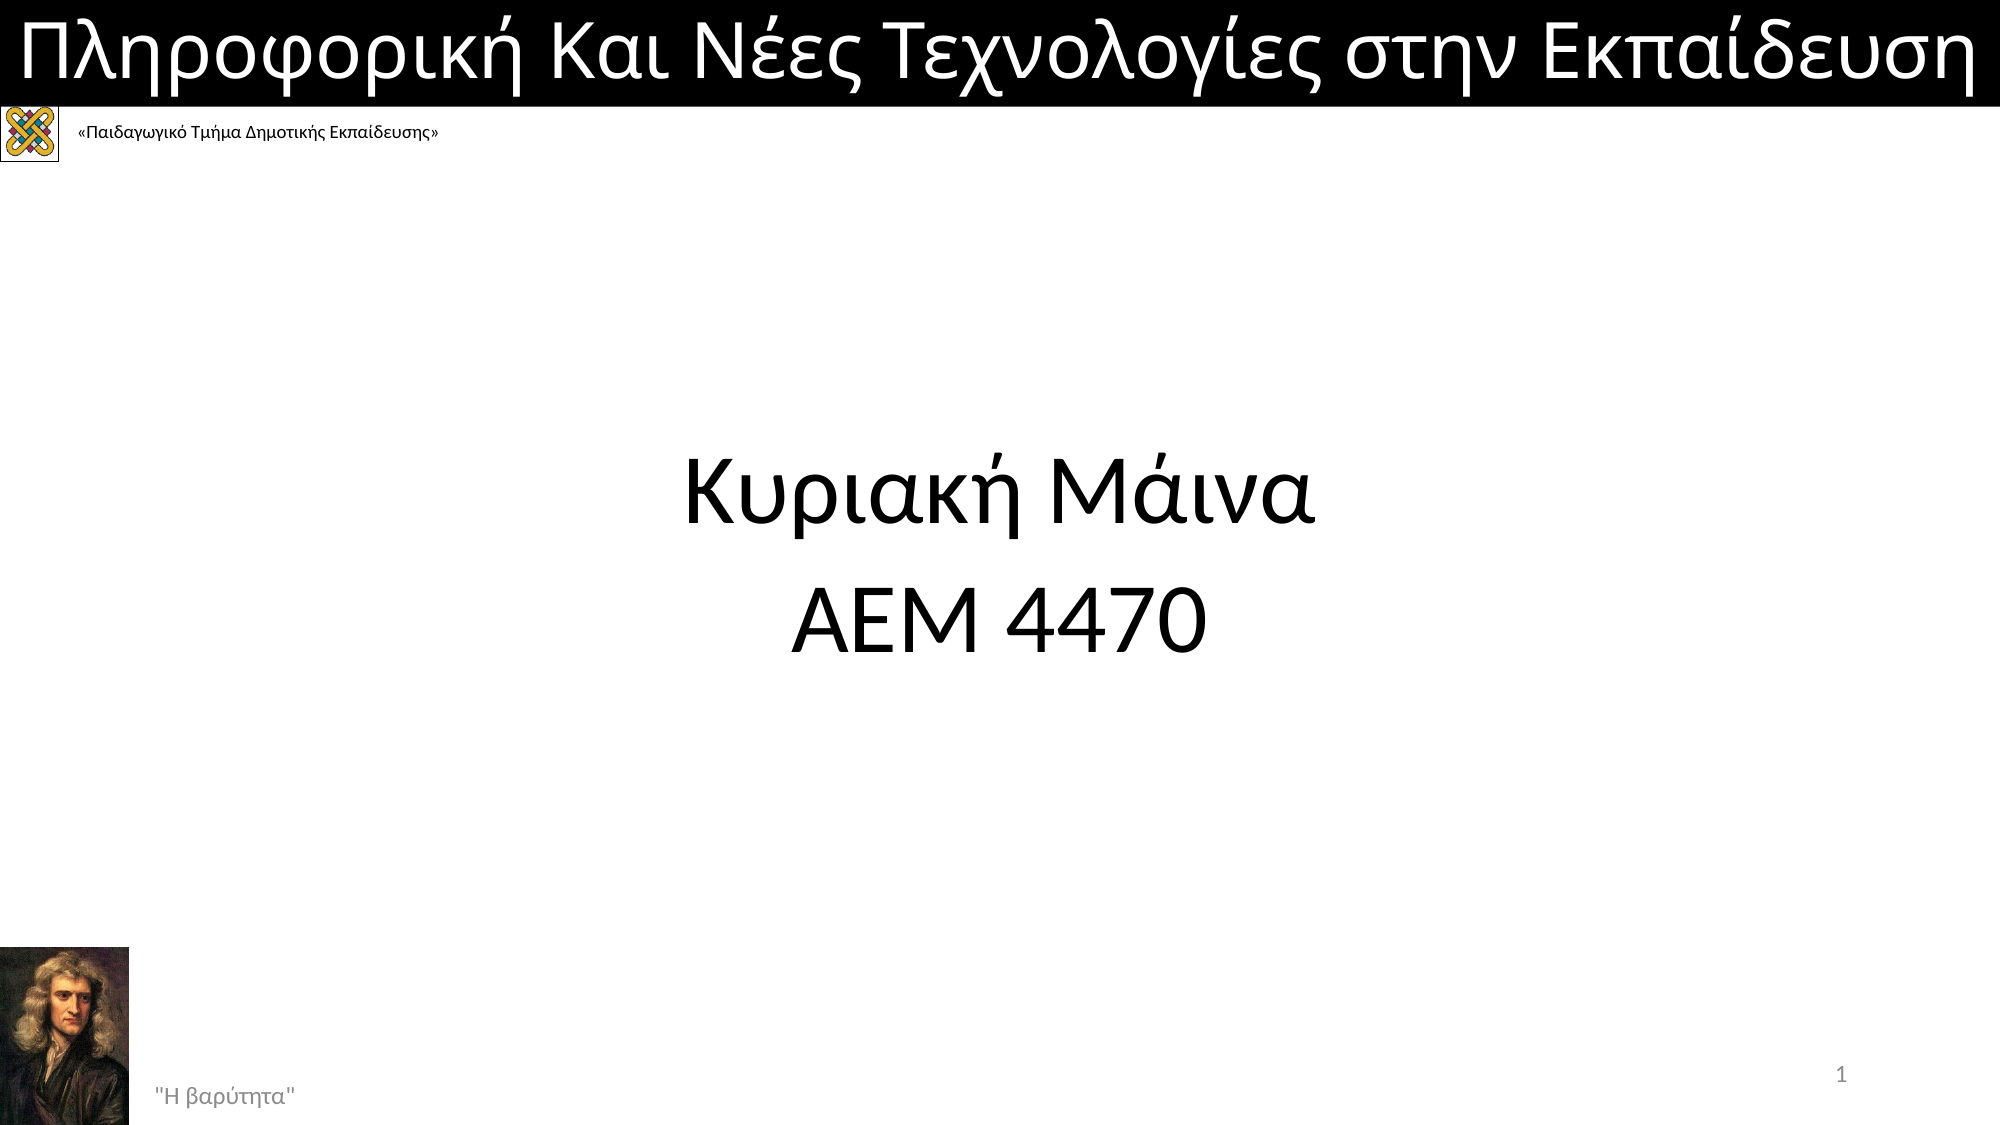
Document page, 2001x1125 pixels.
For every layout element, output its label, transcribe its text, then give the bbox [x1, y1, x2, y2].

title Πληροφορική Και Νέες Τεχνολογίες στην Εκπαίδευση [0, 0, 2000, 107]
picture [0, 947, 129, 1125]
picture [1, 107, 58, 161]
footer "Η βαρύτητα" [128, 1064, 322, 1125]
list Κυριακή Μάινα ΑΕΜ 4470 [137, 429, 1863, 696]
slide_number 1 [1412, 1042, 1863, 1103]
